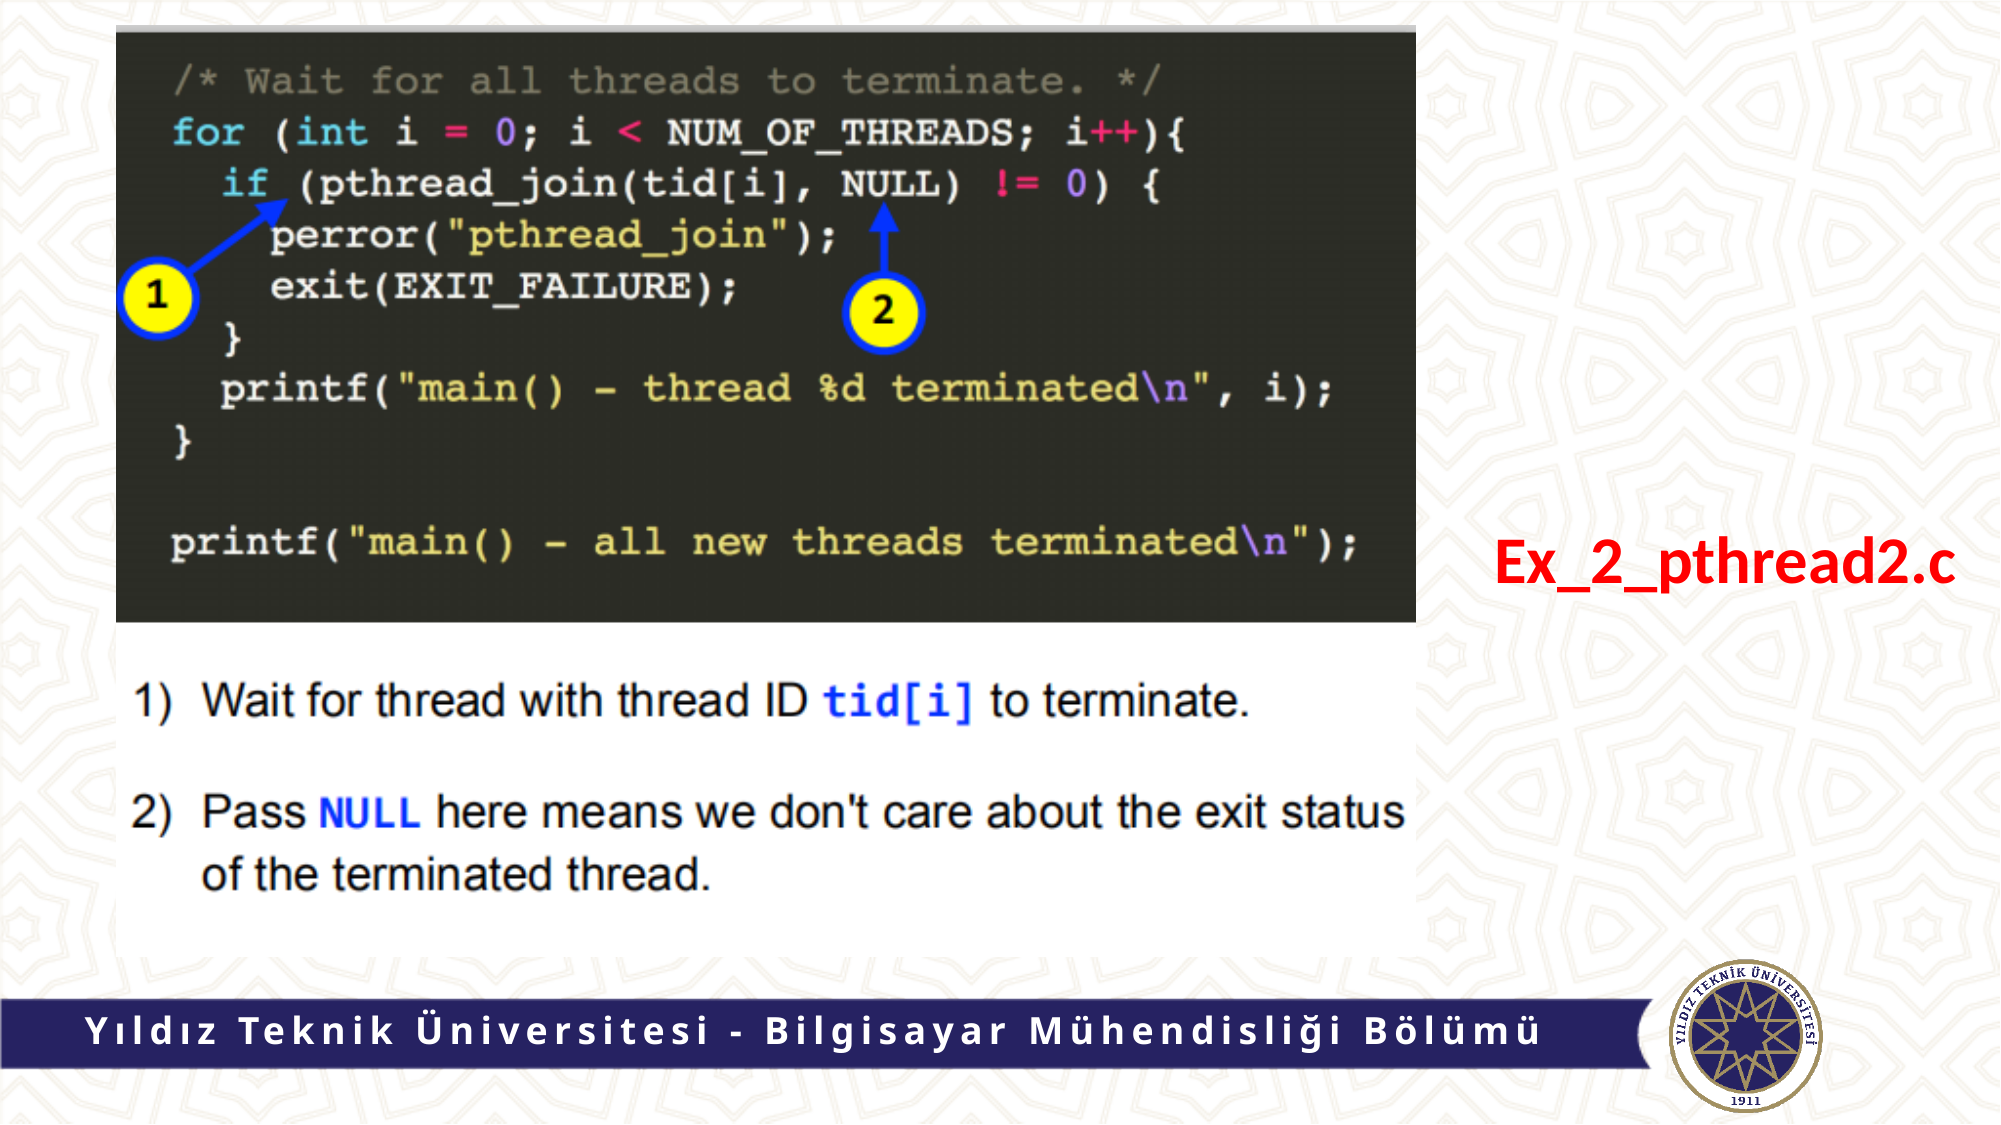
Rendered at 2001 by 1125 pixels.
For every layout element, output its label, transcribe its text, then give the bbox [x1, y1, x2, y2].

text_box Ex_2_pthread2.c [1479, 509, 2000, 616]
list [116, 25, 1416, 957]
picture [0, 0, 2000, 1125]
footer Yıldız Teknik Üniversitesi - Bilgisayar Mühendisliği Bölümü [0, 997, 1628, 1069]
